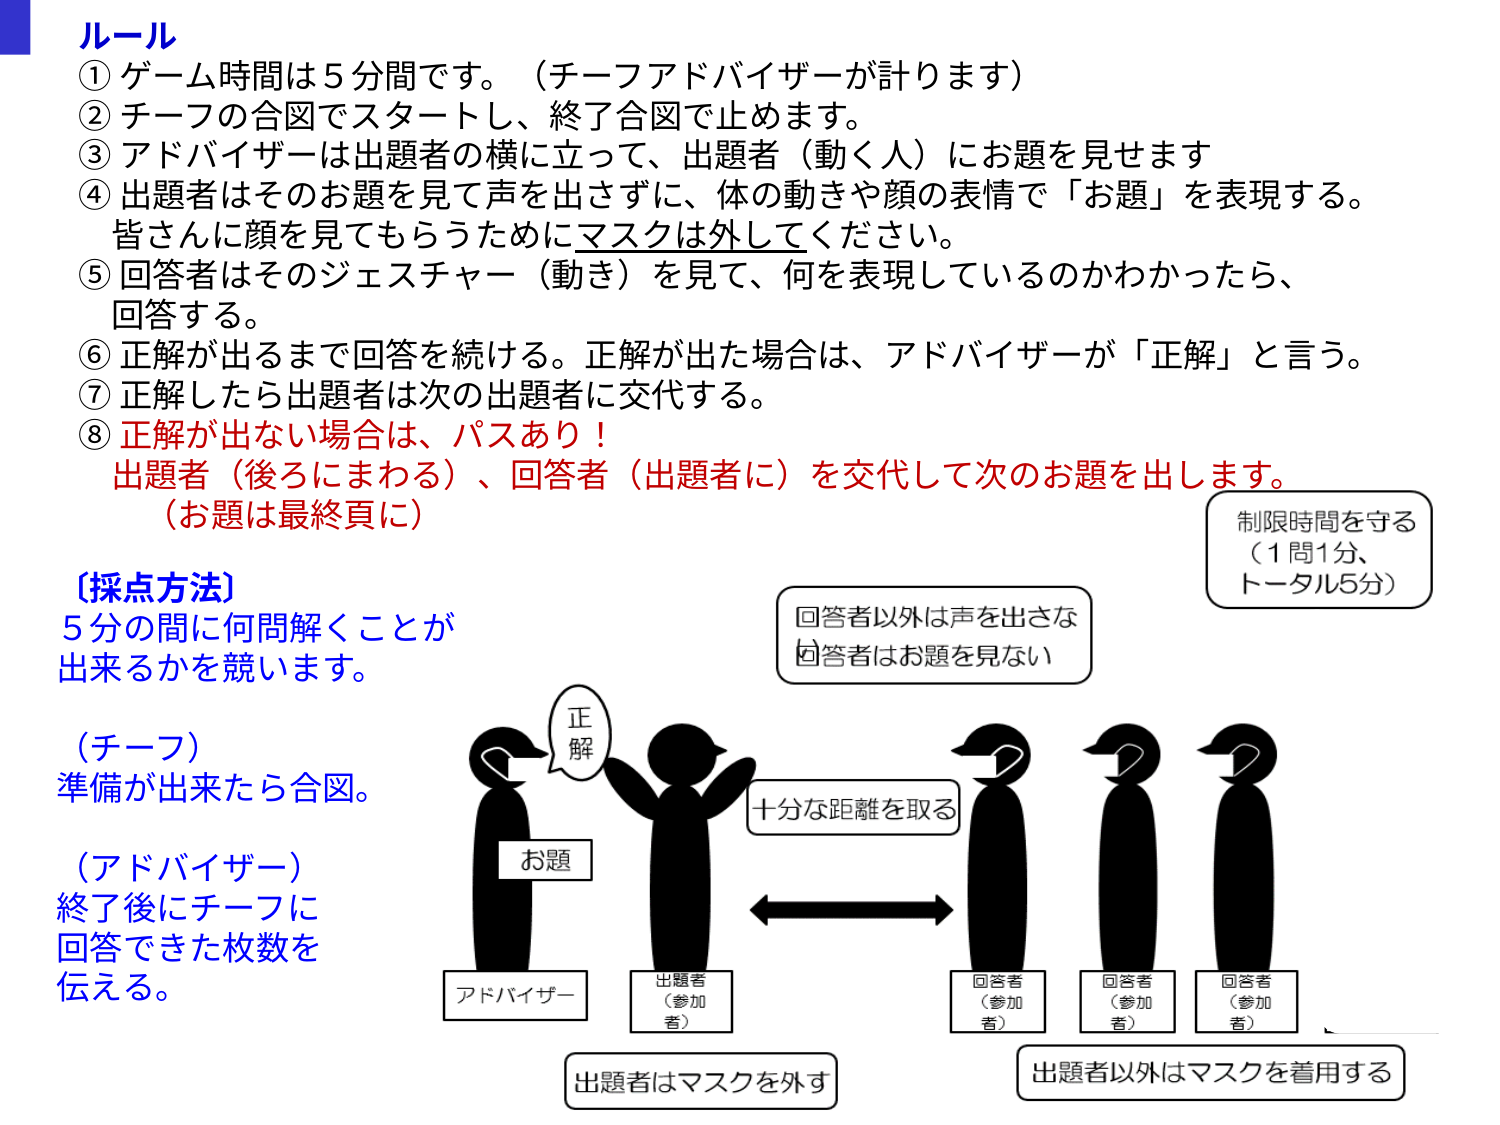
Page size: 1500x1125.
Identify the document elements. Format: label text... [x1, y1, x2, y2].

picture [412, 467, 1477, 1120]
text_box ルール ①ゲーム時間は５分間です。（チーフアドバイザーが計ります） ②チーフの合図でスタートし、終了合図で止めます。 ③アドバイザーは出題者の横に立って、出題者（動く人）にお題を見せます ④出題者はそのお題を見て声を出さずに、体の動きや顔の表情で「お題」を表現する。 皆さんに顔を見てもらうためにマスクは外してください。 ⑤回答者はそのジェスチャー（動き）を見て、何を表現しているのかわかったら、 回答する。 ⑥正解が出るまで回答を続ける。正解が出た場合は、アドバイザーが「正解」と言う。 ⑦正解したら出題者は次の出題者に交代する。 ⑧正解が出ない場合は、パスあり！ 出題者（後ろにまわる）、回答者（出題者に）を交代して次のお題を出します。 （お題は最終頁に） [63, 7, 1397, 542]
text_box 〔採点方法〕 ５分の間に何問解くことが 出来るかを競います。 （チーフ） 準備が出来たら合図。 （アドバイザー） 終了後にチーフに 回答できた枚数を 伝える。 [41, 560, 407, 1015]
text_box [0, 0, 31, 55]
